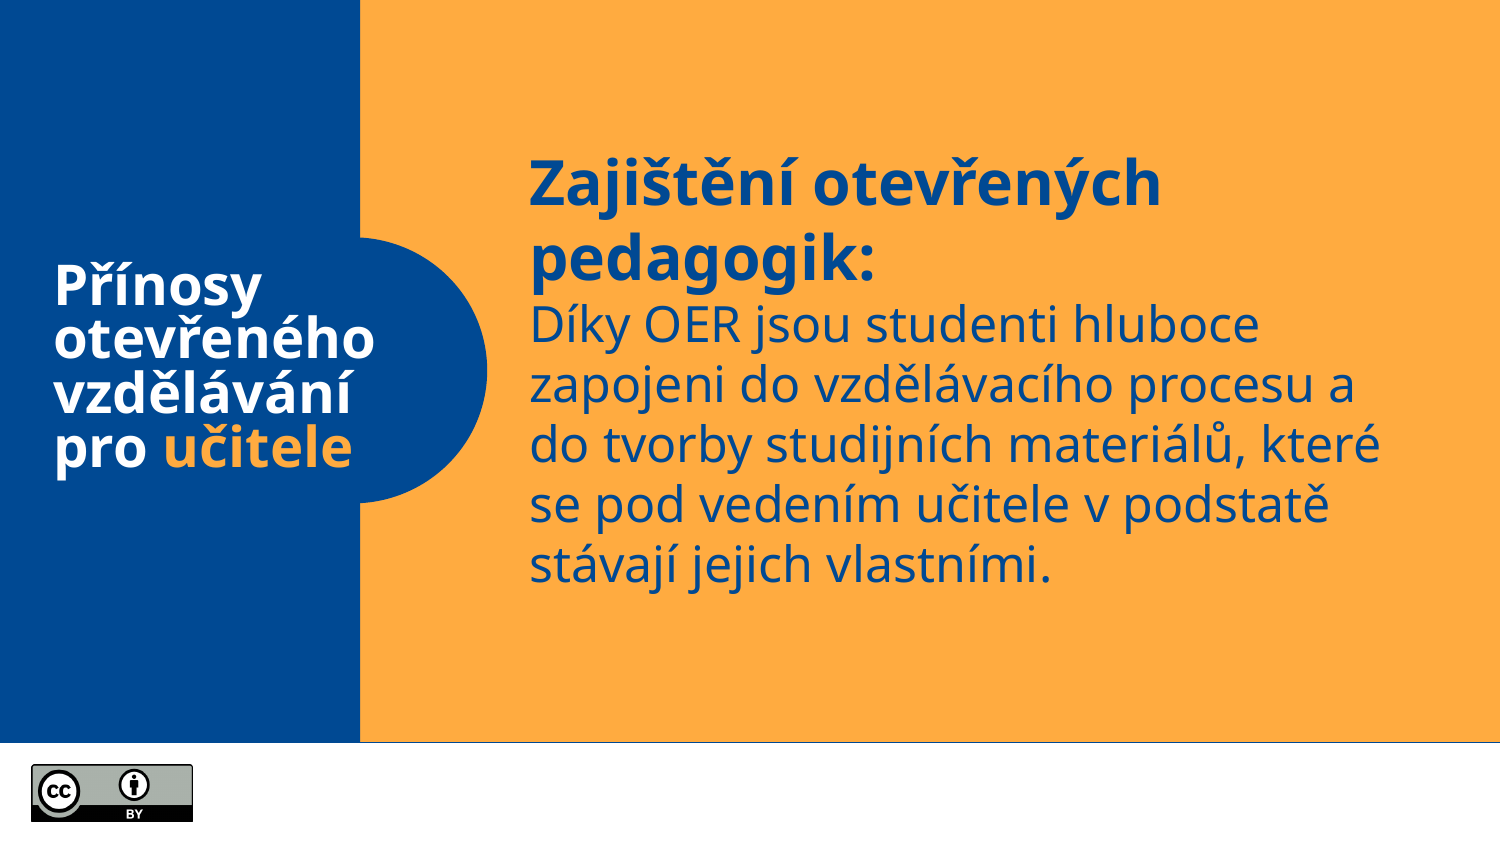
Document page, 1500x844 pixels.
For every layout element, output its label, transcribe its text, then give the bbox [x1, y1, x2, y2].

text_box [300, 493, 405, 504]
text_box [421, 255, 488, 485]
text_box Přínosy otevřeného vzdělávání pro učitele [38, 246, 421, 493]
text_box [0, 750, 1500, 844]
picture [31, 764, 193, 822]
text_box [0, 0, 361, 742]
text_box Zajištění otevřených pedagogik: Díky OER jsou studenti hluboce zapojeni do vzdělávacího procesu a do tvorby studijních materiálů, které se pod vedením učitele v podstatě stávají jejich vlastními. [514, 127, 1411, 608]
text_box [304, 237, 401, 246]
